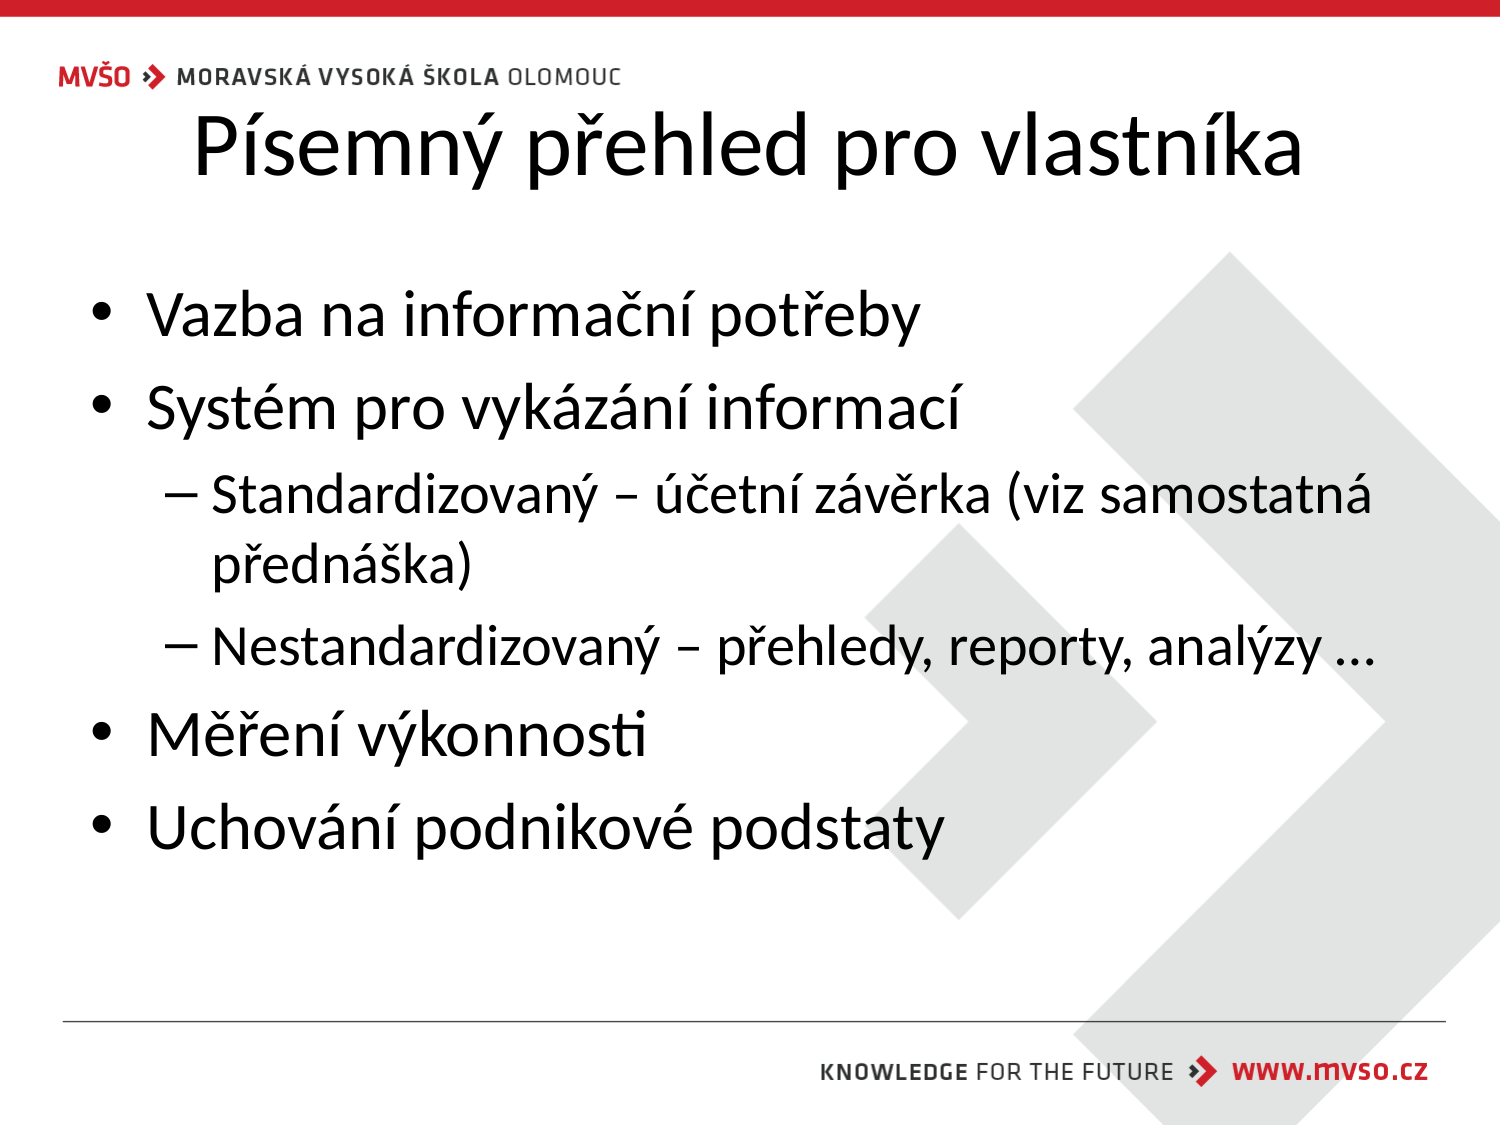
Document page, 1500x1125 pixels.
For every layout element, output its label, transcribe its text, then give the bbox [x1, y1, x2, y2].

title Písemný přehled pro vlastníka [75, 45, 1425, 233]
picture [0, 0, 1500, 1125]
list Vazba na informační potřeby Systém pro vykázání informací Standardizovaný – účetní závěrka (viz samostatná přednáška) Nestandardizovaný – přehledy, reporty, analýzy … Měření výkonnosti Uchování podnikové podstaty [75, 262, 1425, 1005]
